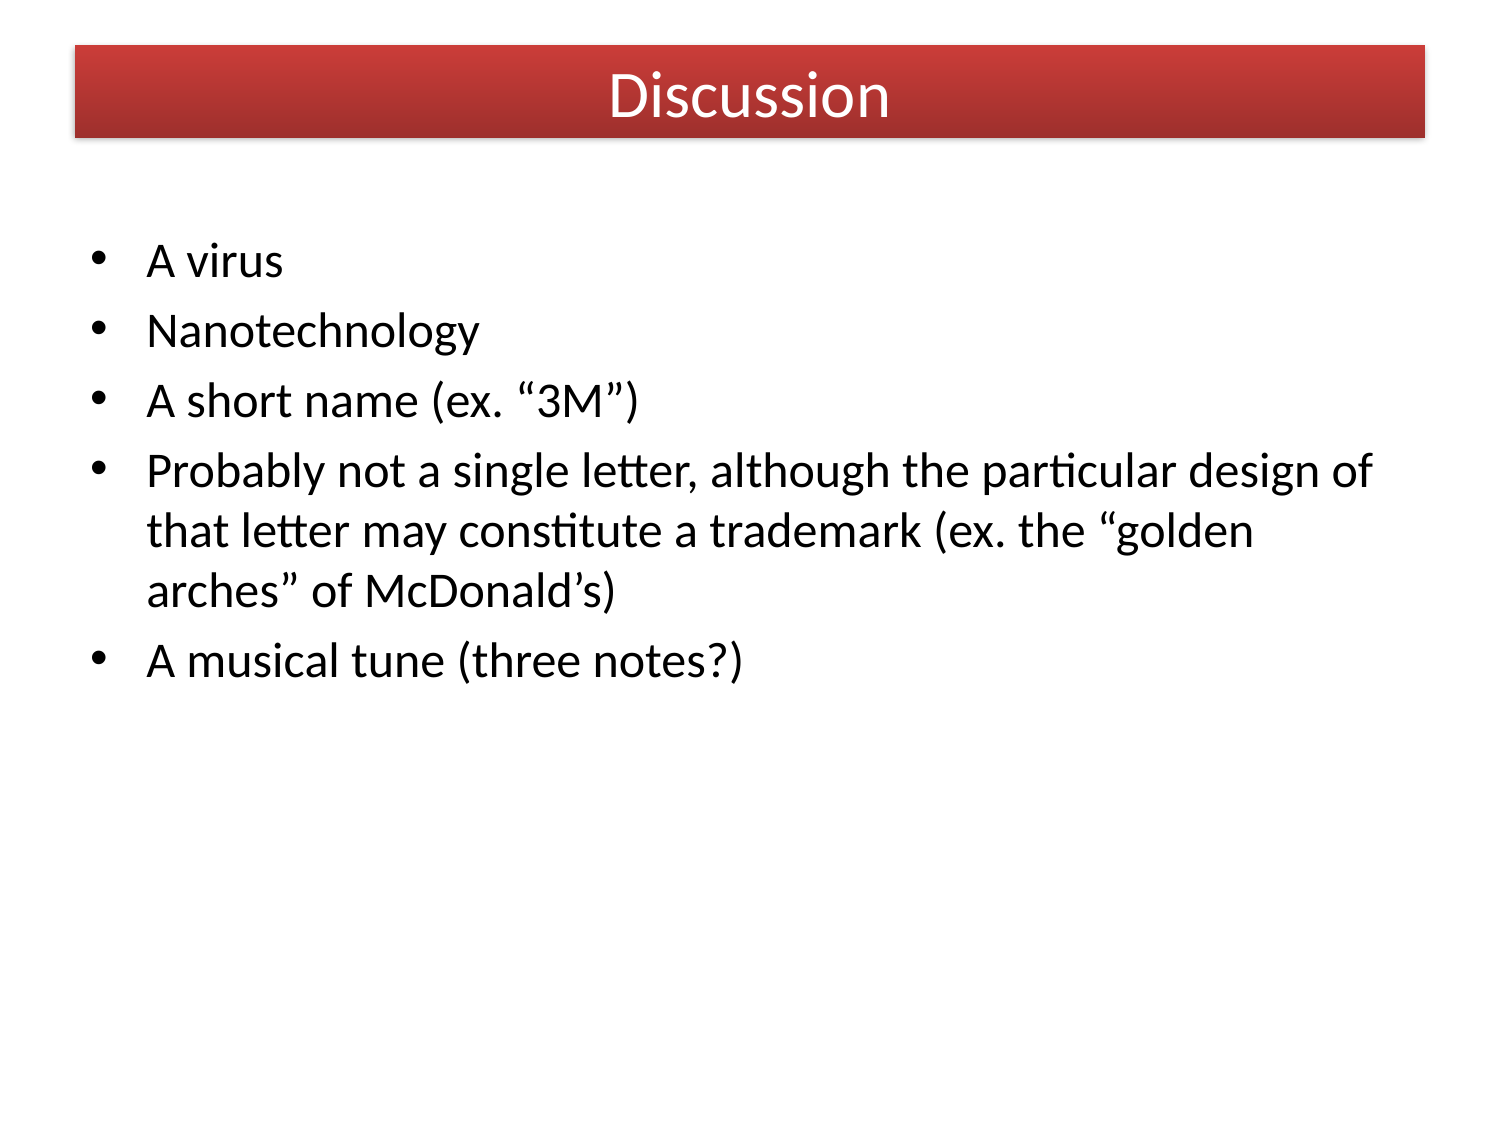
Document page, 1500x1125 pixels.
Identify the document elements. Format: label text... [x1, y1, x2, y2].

list A virus Nanotechnology A short name (ex. “3M”) Probably not a single letter, although the particular design of that letter may constitute a trademark (ex. the “golden arches” of McDonald’s) A musical tune (three notes?) [75, 149, 1425, 1005]
title Discussion [75, 45, 1425, 138]
